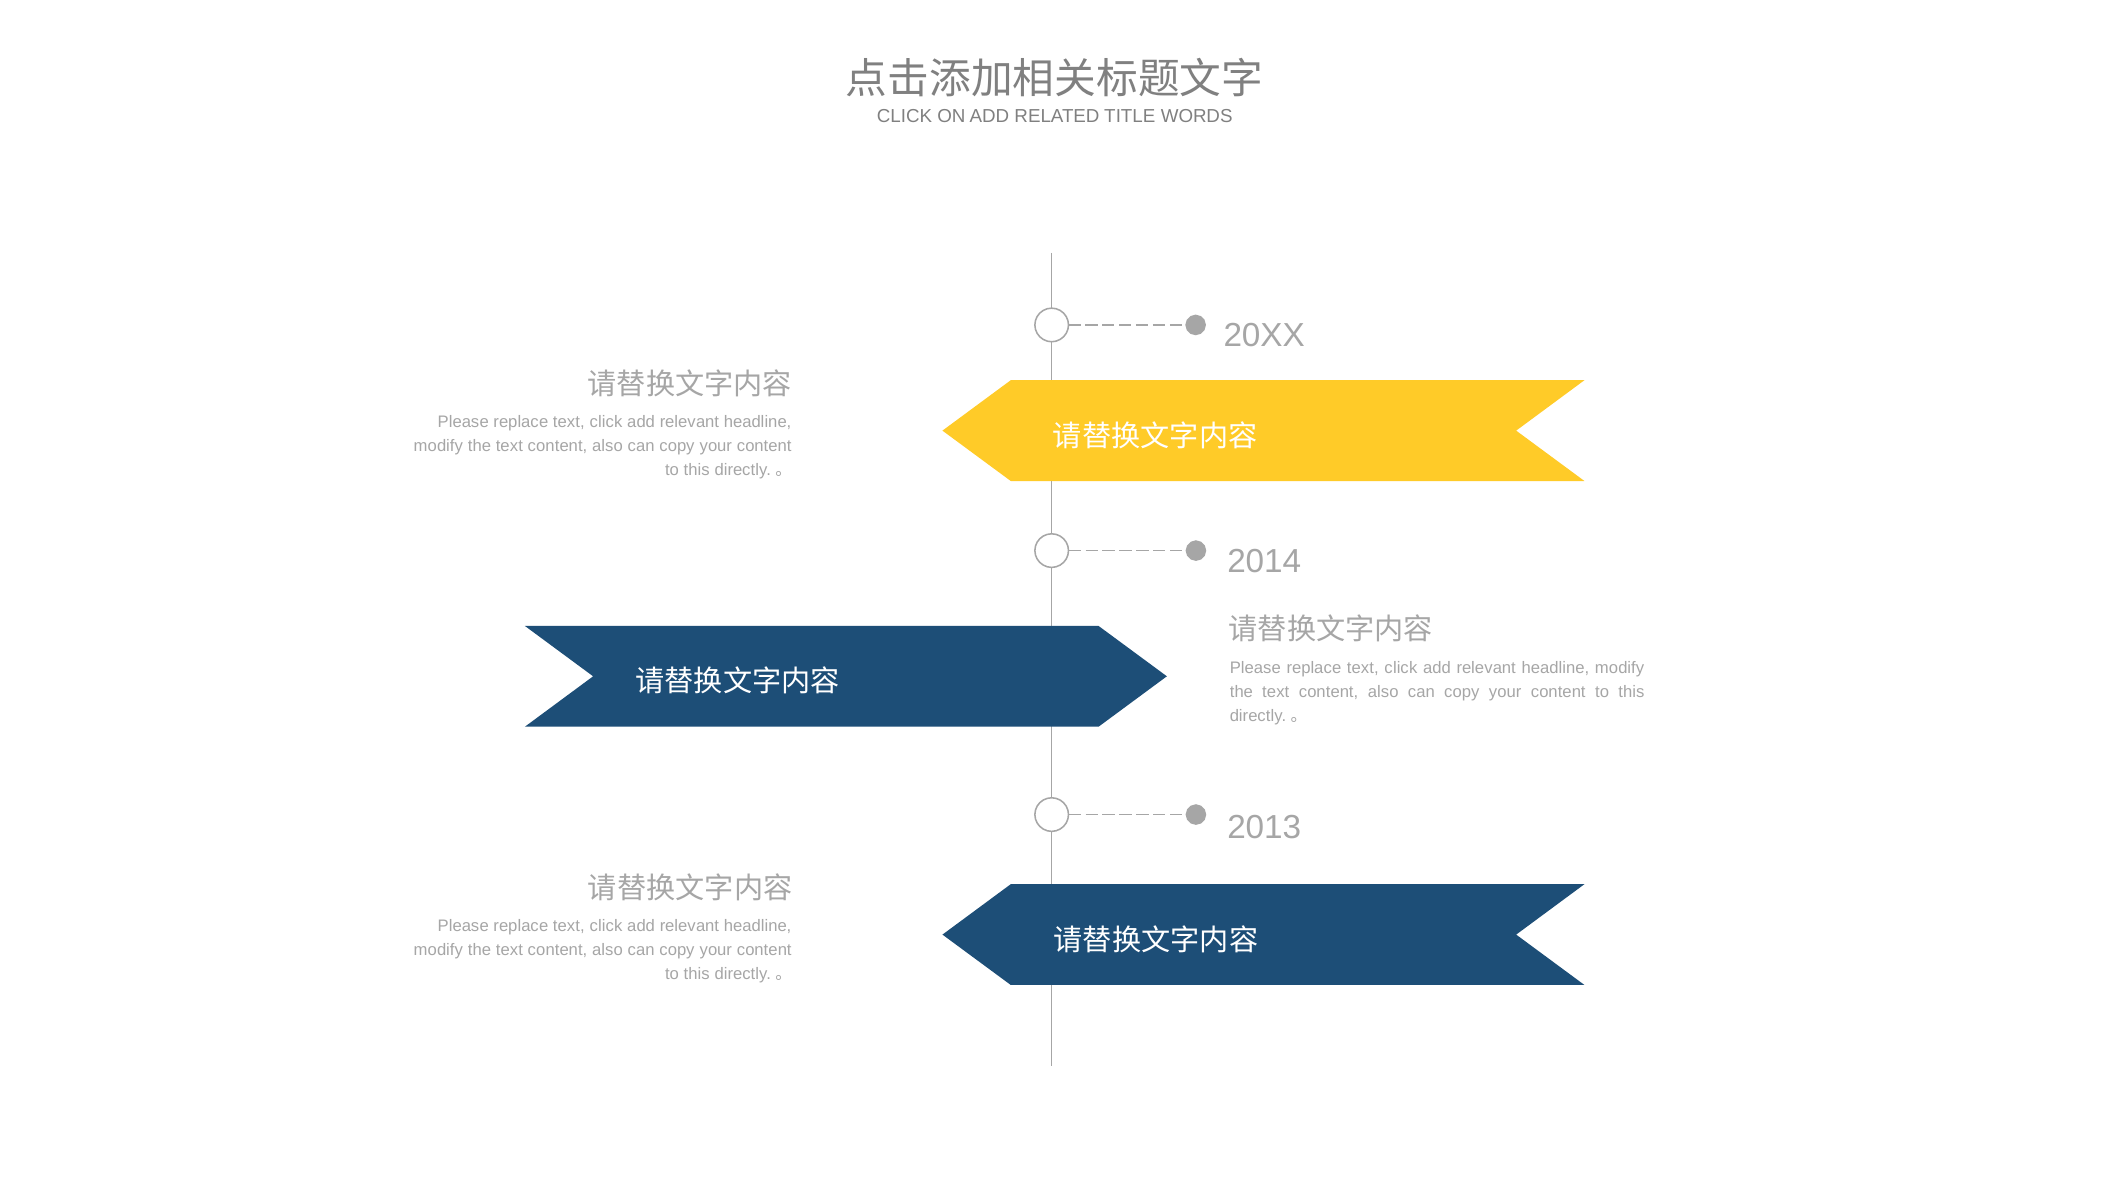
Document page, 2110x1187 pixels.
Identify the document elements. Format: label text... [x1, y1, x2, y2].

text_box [387, 854, 809, 992]
text_box CLICK ON ADD RELATED TITLE WORDS [852, 95, 1257, 130]
text_box 2014 [1212, 523, 1317, 587]
text_box 20XX [1208, 298, 1320, 361]
text_box 点击添加相关标题文字 [803, 44, 1307, 107]
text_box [524, 625, 1167, 727]
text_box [387, 350, 808, 488]
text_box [1034, 533, 1196, 568]
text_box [1034, 797, 1196, 832]
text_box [942, 380, 1585, 481]
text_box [1034, 308, 1196, 342]
text_box 2013 [1212, 789, 1317, 853]
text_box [1212, 596, 1660, 733]
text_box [942, 884, 1585, 985]
